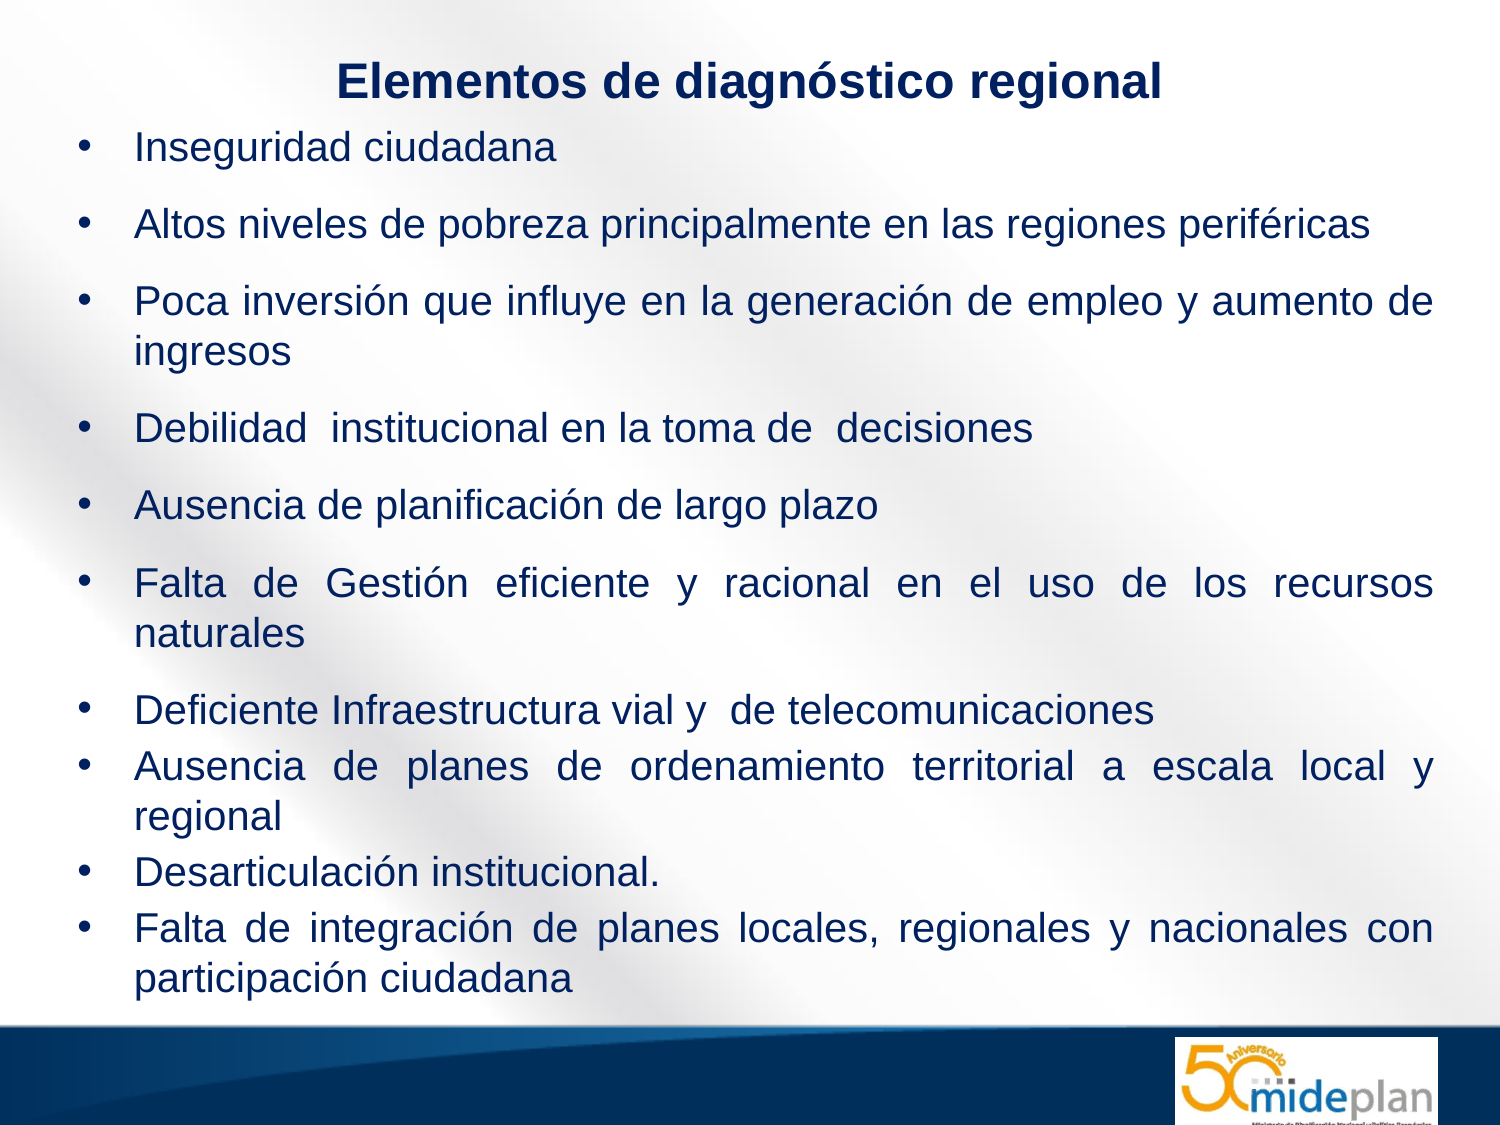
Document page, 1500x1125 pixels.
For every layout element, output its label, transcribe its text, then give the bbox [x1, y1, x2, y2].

picture [0, 0, 1500, 1125]
list Inseguridad ciudadana Altos niveles de pobreza principalmente en las regiones periféricas Poca inversión que influye en la generación de empleo y aumento de ingresos Debilidad institucional en la toma de decisiones Ausencia de planificación de largo plazo Falta de Gestión eficiente y racional en el uso de los recursos naturales Deficiente Infraestructura vial y de telecomunicaciones Ausencia de planes de ordenamiento territorial a escala local y regional Desarticulación institucional. Falta de integración de planes locales, regionales y nacionales con participación ciudadana [62, 112, 1451, 1013]
title Elementos de diagnóstico regional [74, 44, 1426, 113]
